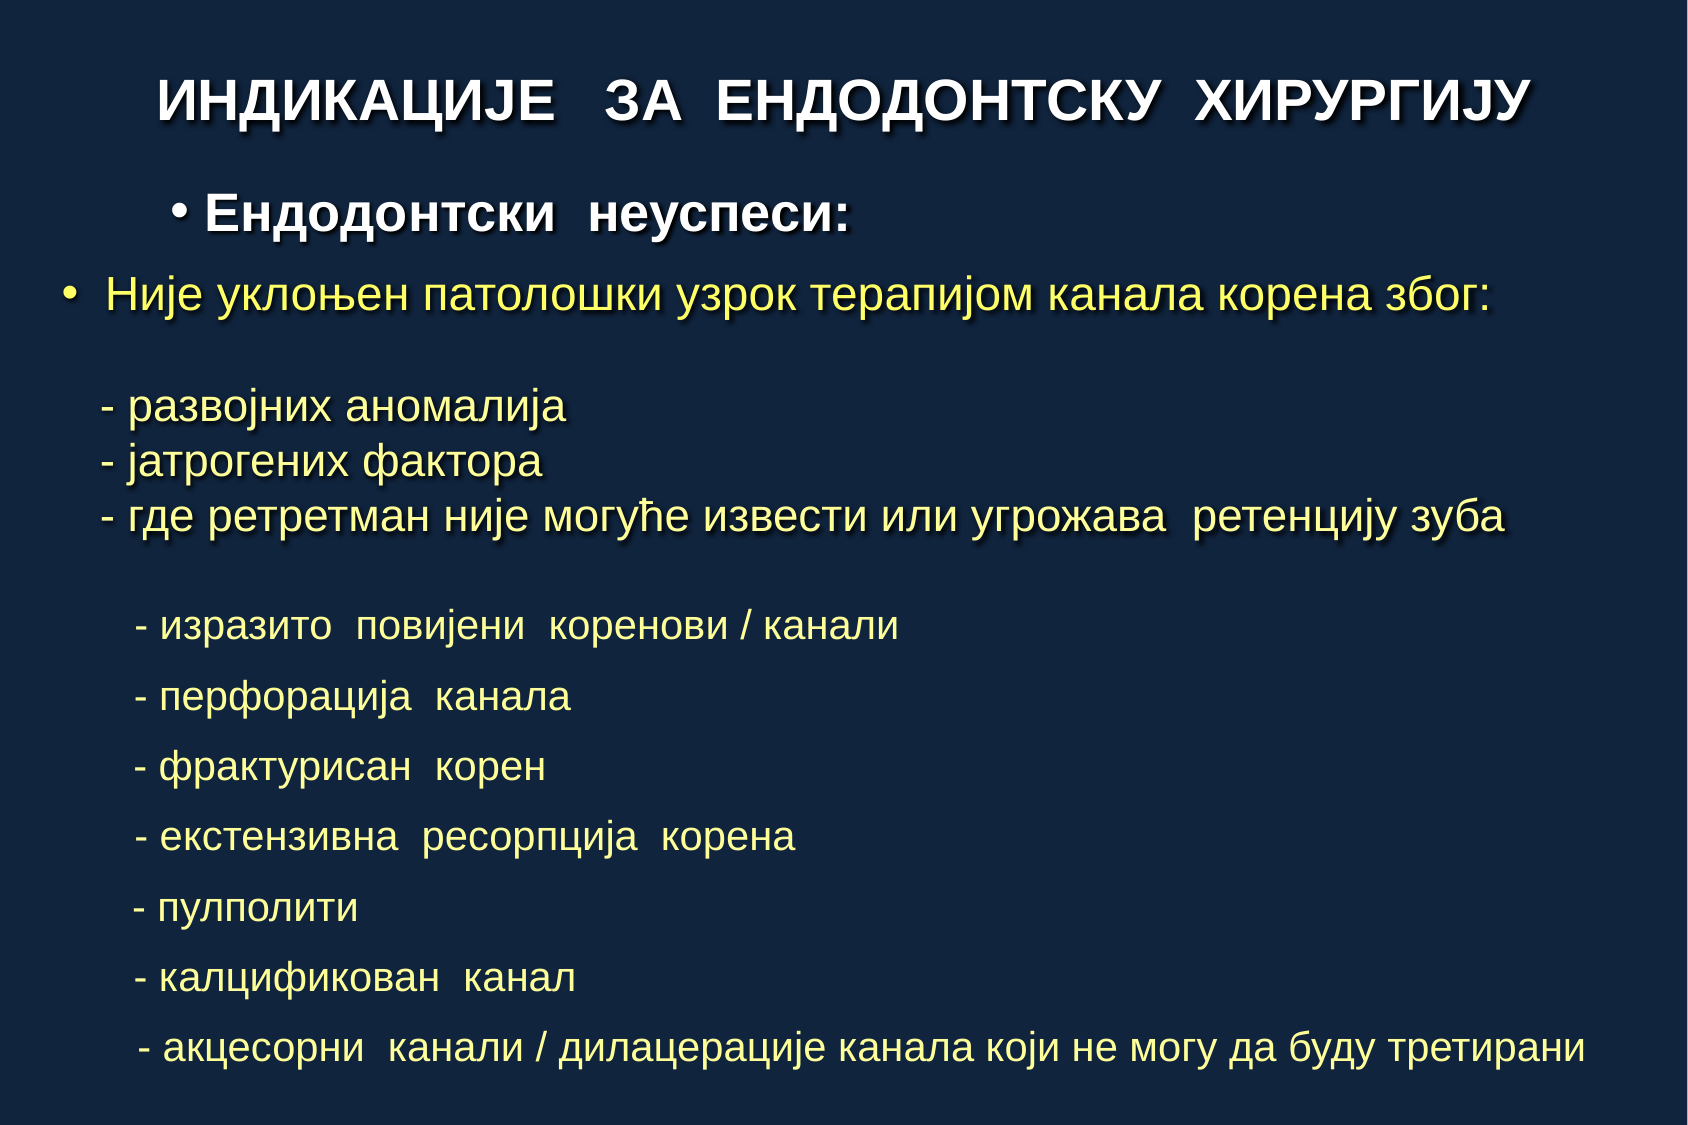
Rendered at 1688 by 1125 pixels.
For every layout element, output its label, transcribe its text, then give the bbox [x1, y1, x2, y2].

text_box ИНДИКАЦИЈЕ ЗА ЕНДОДОНТСКУ ХИРУРГИЈУ [0, 54, 1688, 140]
text_box - фрактурисан корен [118, 731, 562, 796]
text_box - акцесорни канали / дилацерације канала који не могу да буду третирани [122, 1012, 1602, 1078]
text_box - перфорација канала [119, 660, 587, 726]
text_box - пулполити [117, 871, 386, 937]
text_box - изразито повијени коренови / канали [119, 590, 915, 656]
text_box - екстензивна ресорпција корена [119, 801, 835, 867]
text_box Ендодонтски неуспеси: [155, 170, 868, 250]
text_box - калцификован канал [118, 942, 604, 1007]
text_box Није уклоњен патолошки узрок терапијом канала корена због: - развојних аномалија - јатрогених фактора - где ретретман није могуће извести или угрожава ретенцију зуба [46, 255, 1641, 548]
